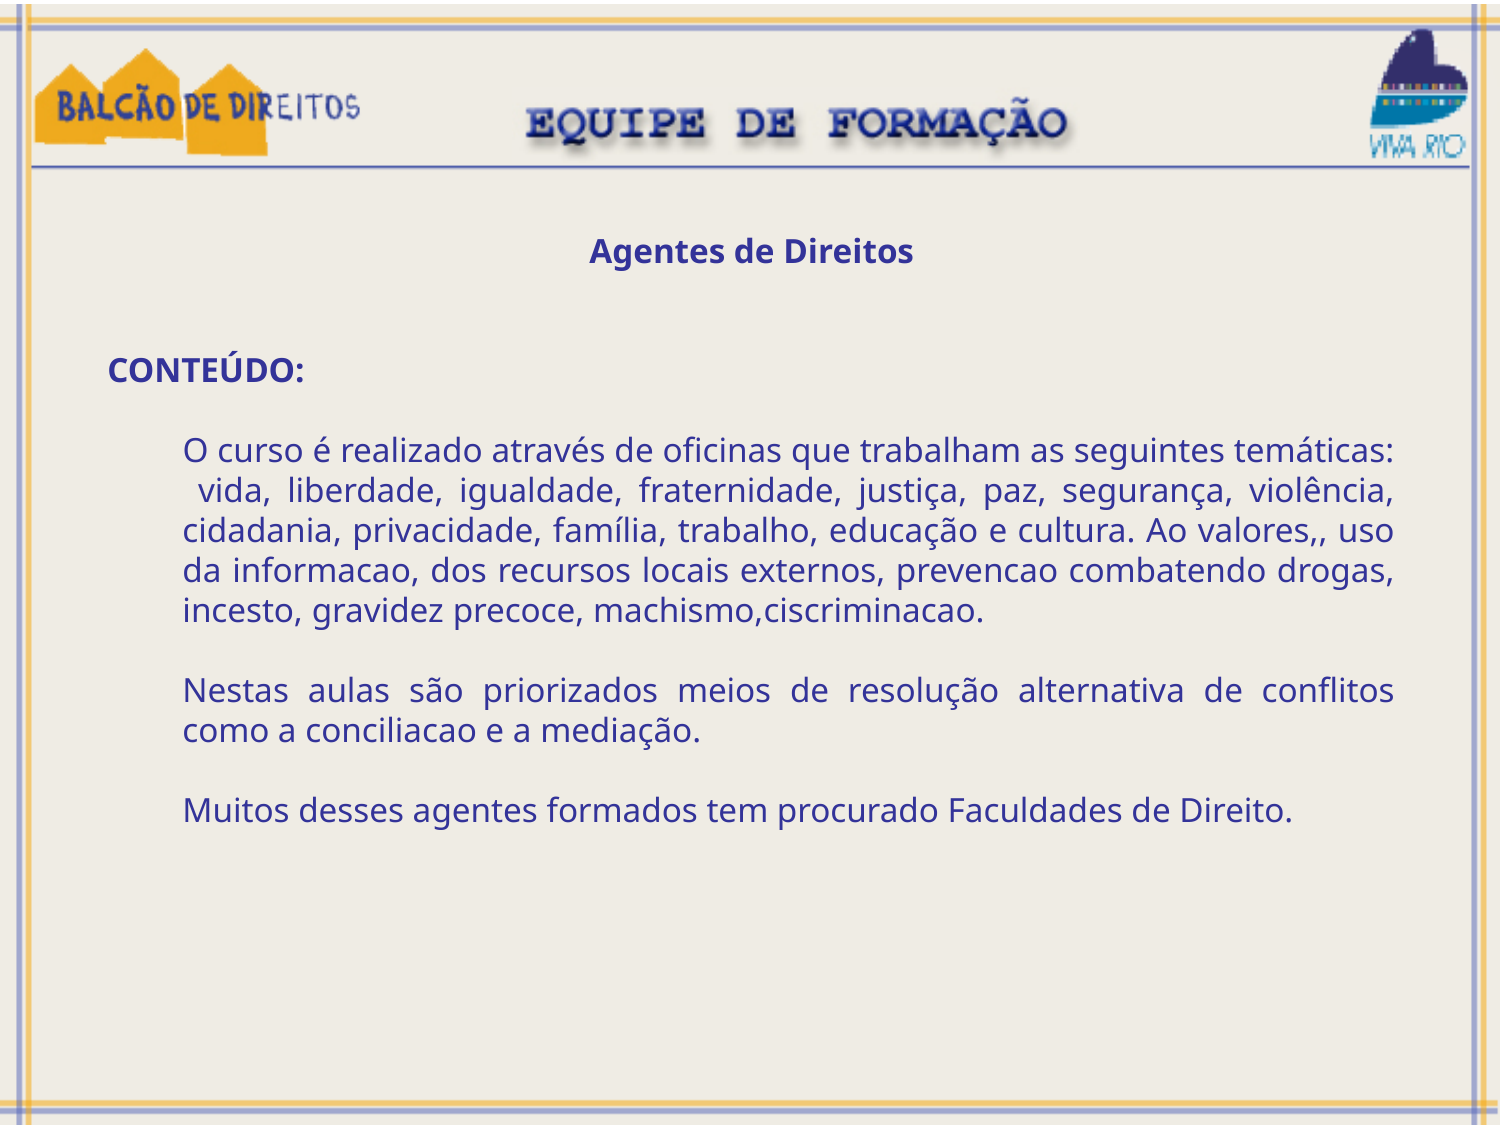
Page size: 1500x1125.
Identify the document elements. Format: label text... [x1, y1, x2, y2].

picture [0, 4, 1500, 1125]
text_box Agentes de Direitos CONTEÚDO: O curso é realizado através de oficinas que trabalham as seguintes temáticas: vida, liberdade, igualdade, fraternidade, justiça, paz, segurança, violência, cidadania, privacidade, família, trabalho, educação e cultura. Ao valores,, uso da informacao, dos recursos locais externos, prevencao combatendo drogas, incesto, gravidez precoce, machismo,ciscriminacao. Nestas aulas são priorizados meios de resolução alternativa de conflitos como a conciliacao e a mediação. Muitos desses agentes formados tem procurado Faculdades de Direito. [61, 162, 1412, 916]
